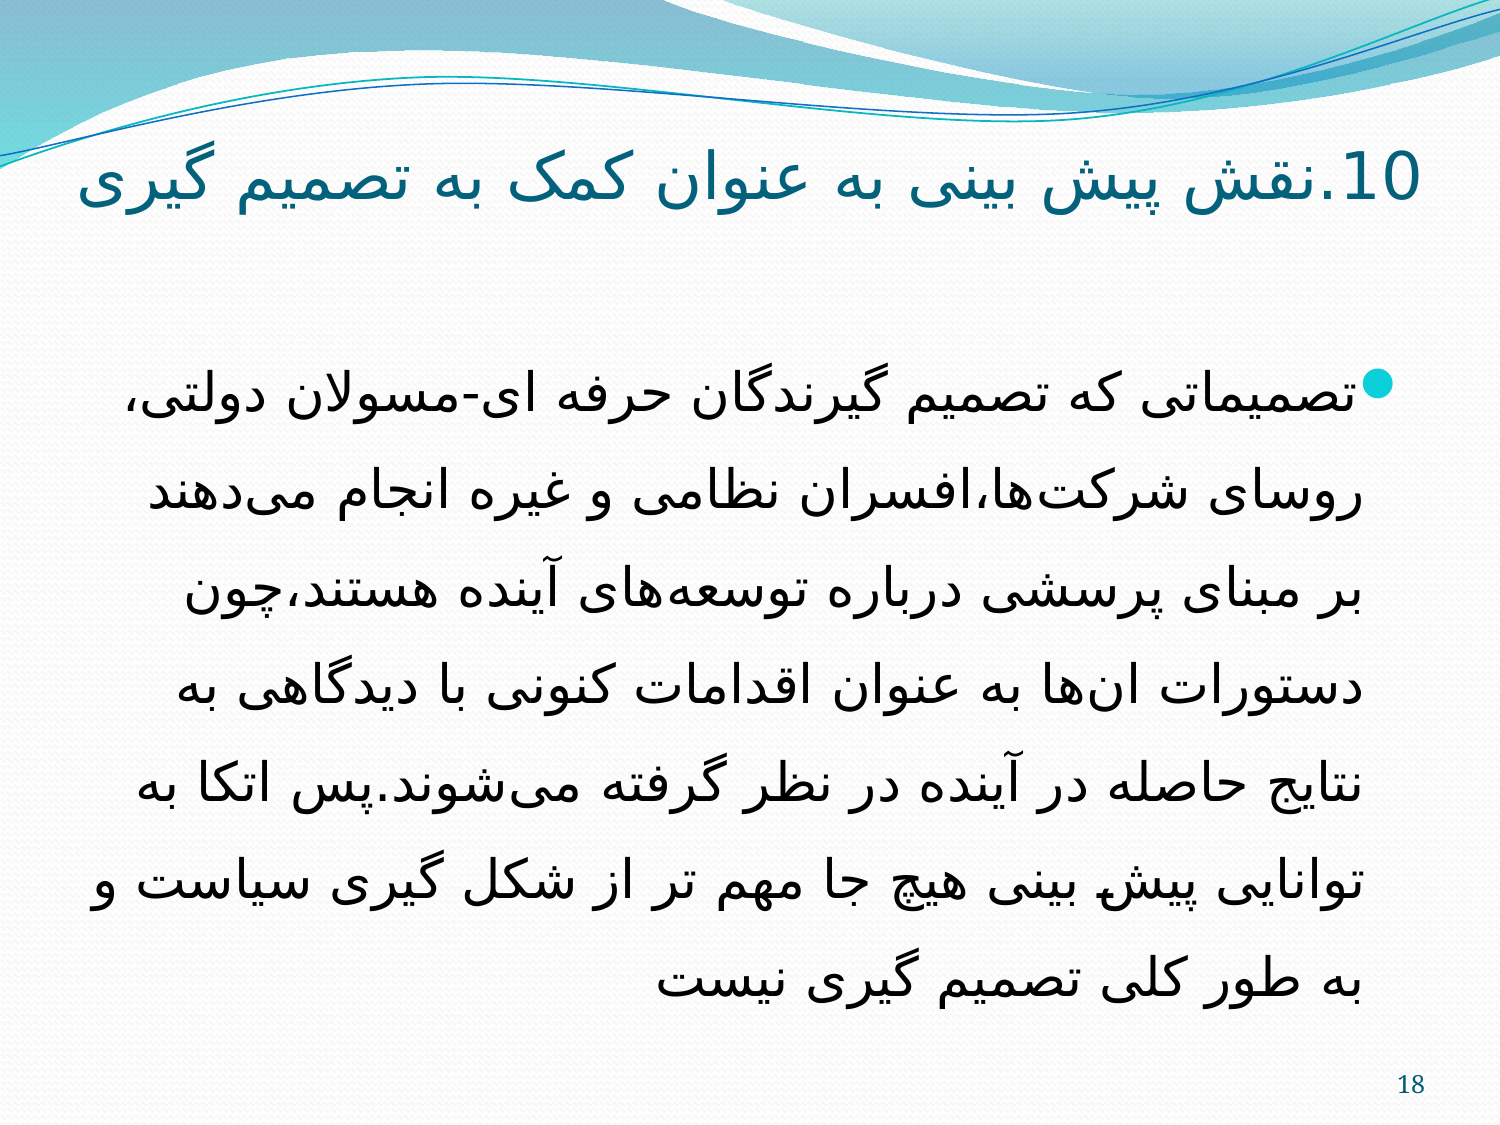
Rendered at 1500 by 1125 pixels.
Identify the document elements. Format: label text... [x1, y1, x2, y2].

list تصمیماتی که تصمیم گیرندگان حرفه ای-مسولان دولتی، روسای شرکت‌ها،افسران نظامی و غیره انجام می‌دهند بر مبنای پرسشی درباره توسعه‌های آینده هستند،چون دستورات ان‌ها به عنوان اقدامات کنونی با دیدگاهی به نتایج حاصله در آینده در نظر گرفته می‌شوند.پس اتکا به توانایی پیش بینی هیچ جا مهم تر از شکل گیری سیاست و به طور کلی تصمیم گیری نیست [75, 317, 1425, 1038]
title 10.نقش پیش بینی به عنوان کمک به تصمیم گیری [75, 115, 1425, 303]
slide_number 18 [1299, 1042, 1425, 1103]
